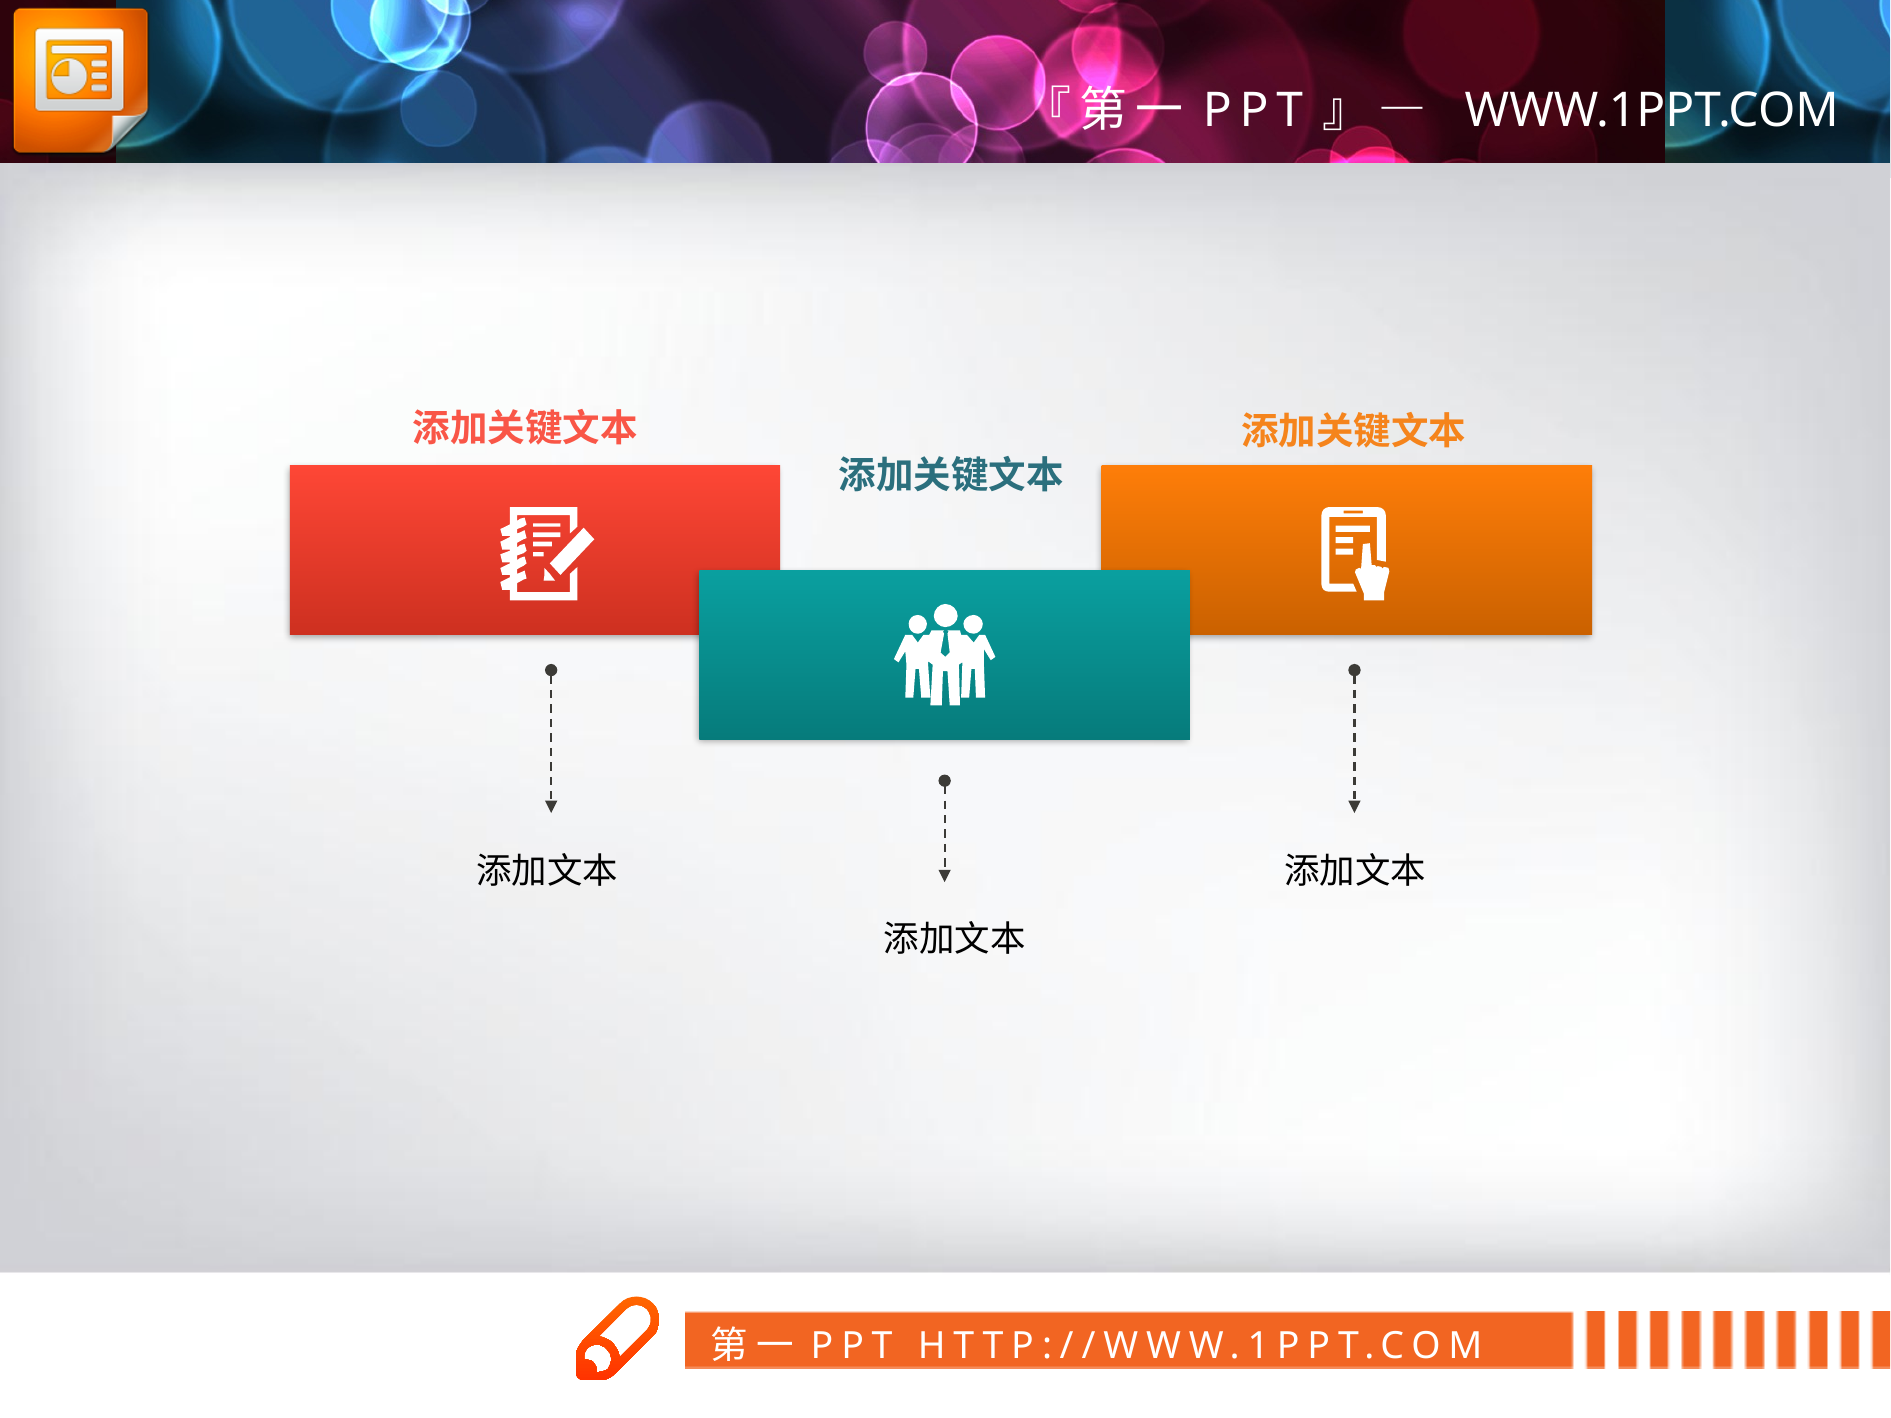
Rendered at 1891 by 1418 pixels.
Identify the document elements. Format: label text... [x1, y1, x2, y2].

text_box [289, 464, 781, 635]
text_box 添加文本 [358, 829, 736, 900]
text_box 添加关键文本 [1222, 397, 1486, 462]
picture [0, 0, 1891, 1275]
text_box 添加文本 [1167, 829, 1544, 900]
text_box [699, 569, 1191, 740]
text_box 添加关键文本 [819, 442, 1083, 506]
text_box 添加关键文本 [393, 395, 657, 459]
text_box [1101, 464, 1593, 635]
text_box 添加文本 [766, 897, 1144, 968]
picture [685, 1311, 1891, 1369]
